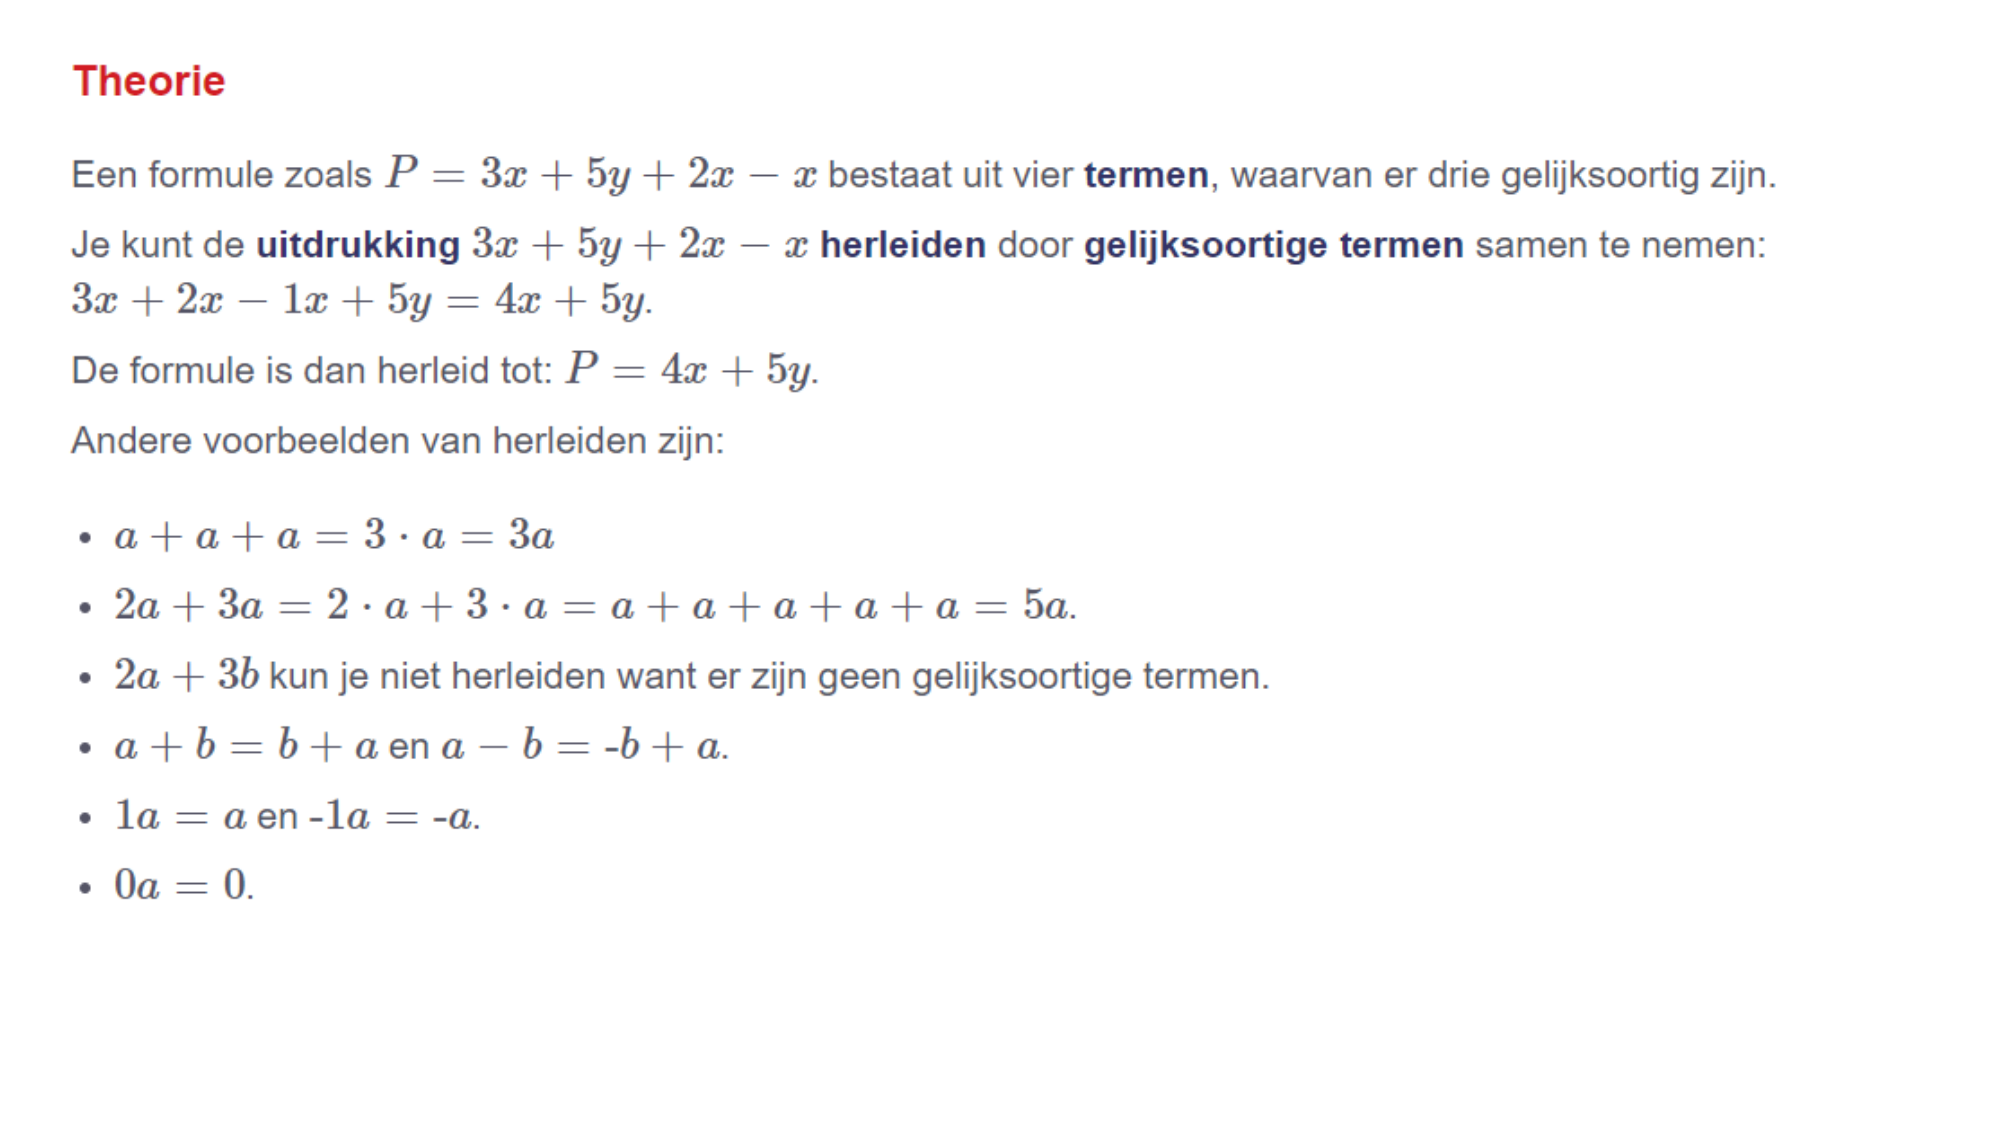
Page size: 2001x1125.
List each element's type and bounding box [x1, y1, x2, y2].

picture [46, 42, 1817, 910]
